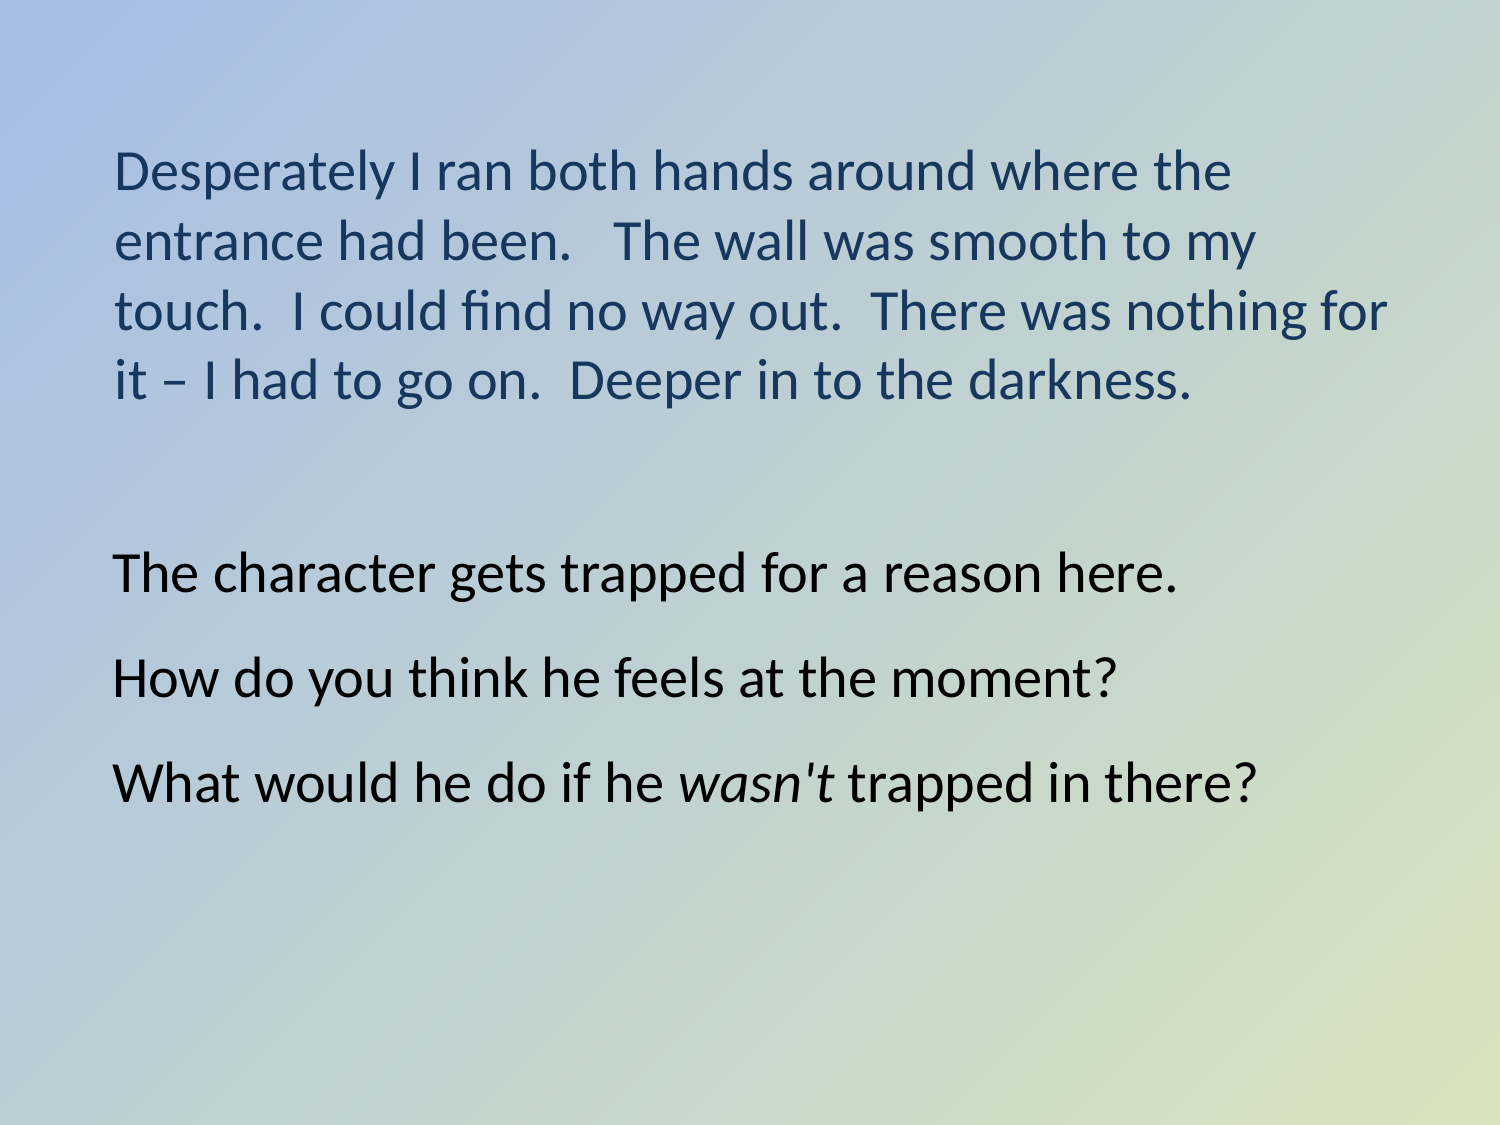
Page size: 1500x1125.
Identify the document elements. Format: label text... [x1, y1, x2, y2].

text_box Desperately I ran both hands around where the entrance had been. The wall was smooth to my touch. I could find no way out. There was nothing for it – I had to go on. Deeper in to the darkness. [100, 124, 1412, 420]
text_box The character gets trapped for a reason here. How do you think he feels at the moment? What would he do if he wasn't trapped in there? [97, 491, 1407, 822]
